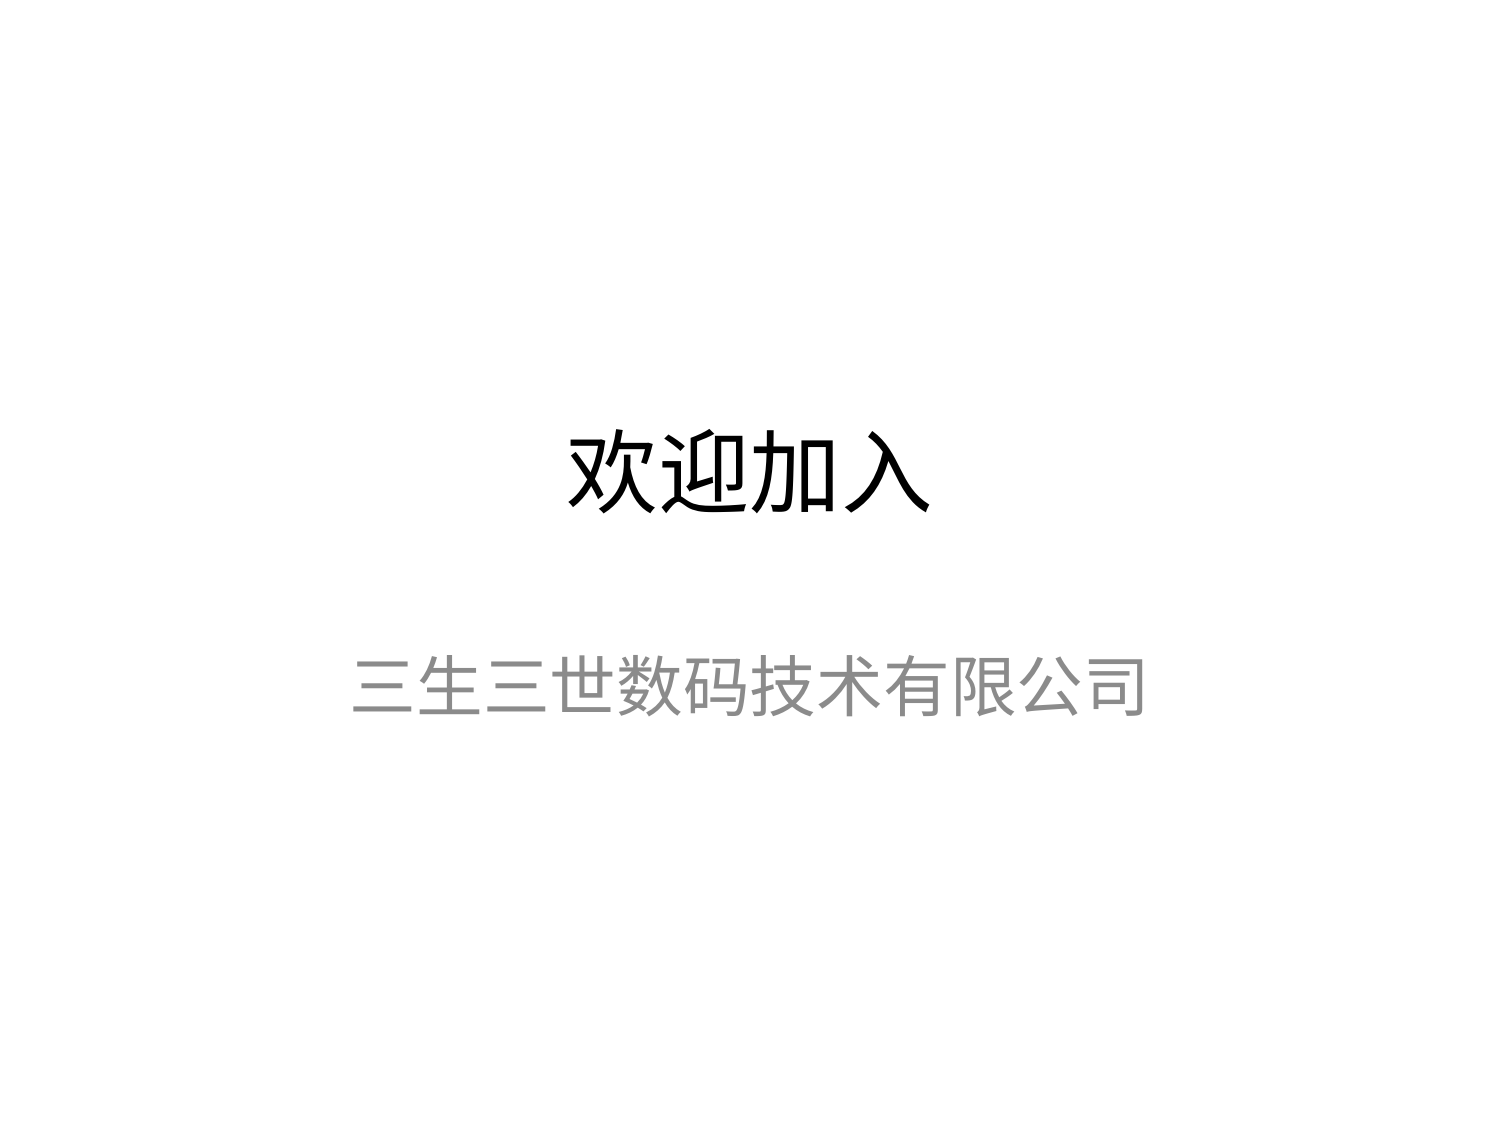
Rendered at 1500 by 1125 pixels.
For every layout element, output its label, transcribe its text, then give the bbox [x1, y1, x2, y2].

subtitle 三生三世数码技术有限公司 [225, 637, 1275, 925]
title 欢迎加入 [112, 349, 1388, 591]
